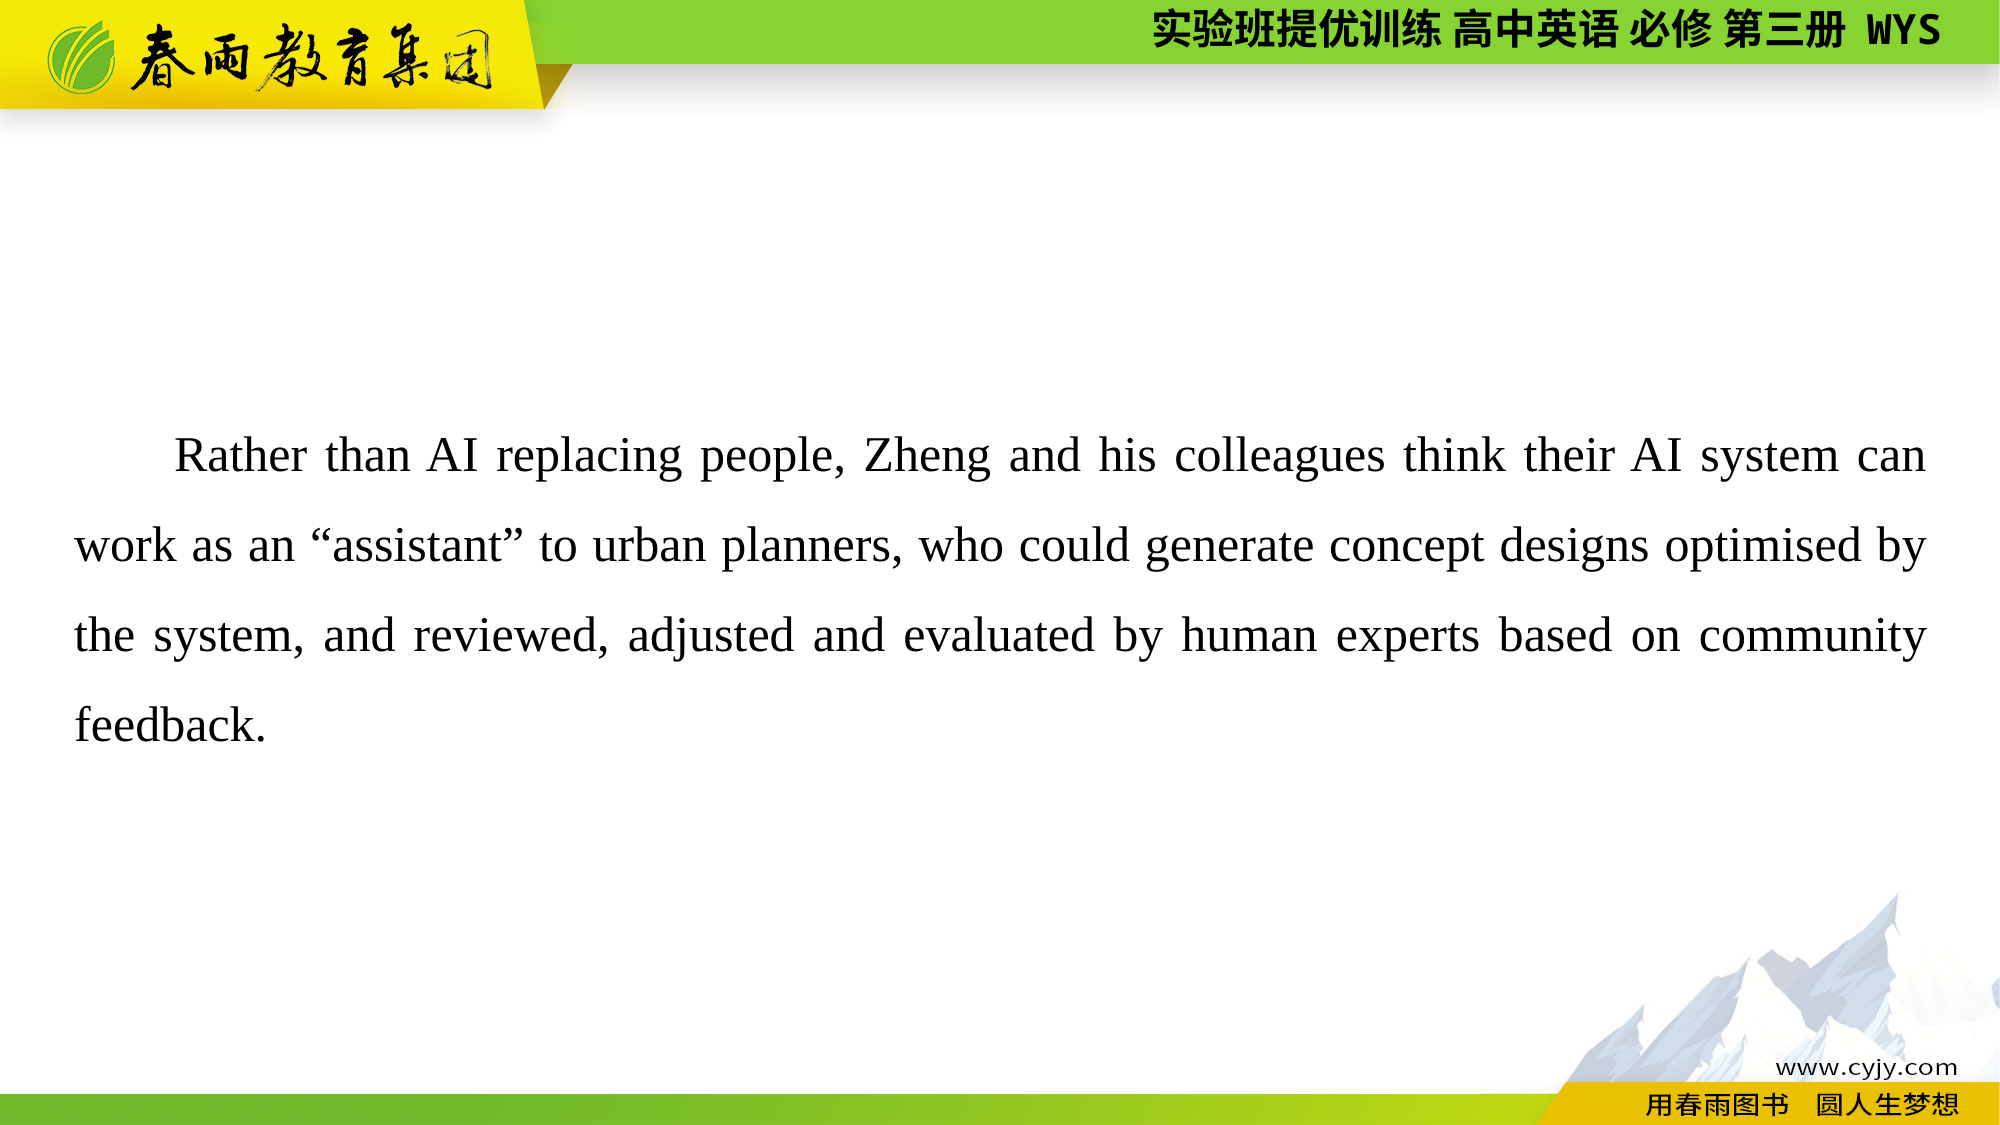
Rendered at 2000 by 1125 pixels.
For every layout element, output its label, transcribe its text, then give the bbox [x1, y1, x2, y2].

list Rather than AI replacing people, Zheng and his colleagues think their AI system can work as an “assistant” to urban planners, who could generate concept designs optimised by the system, and reviewed, adjusted and evaluated by human experts based on community feedback. [59, 383, 1944, 752]
picture [0, 0, 2000, 1125]
